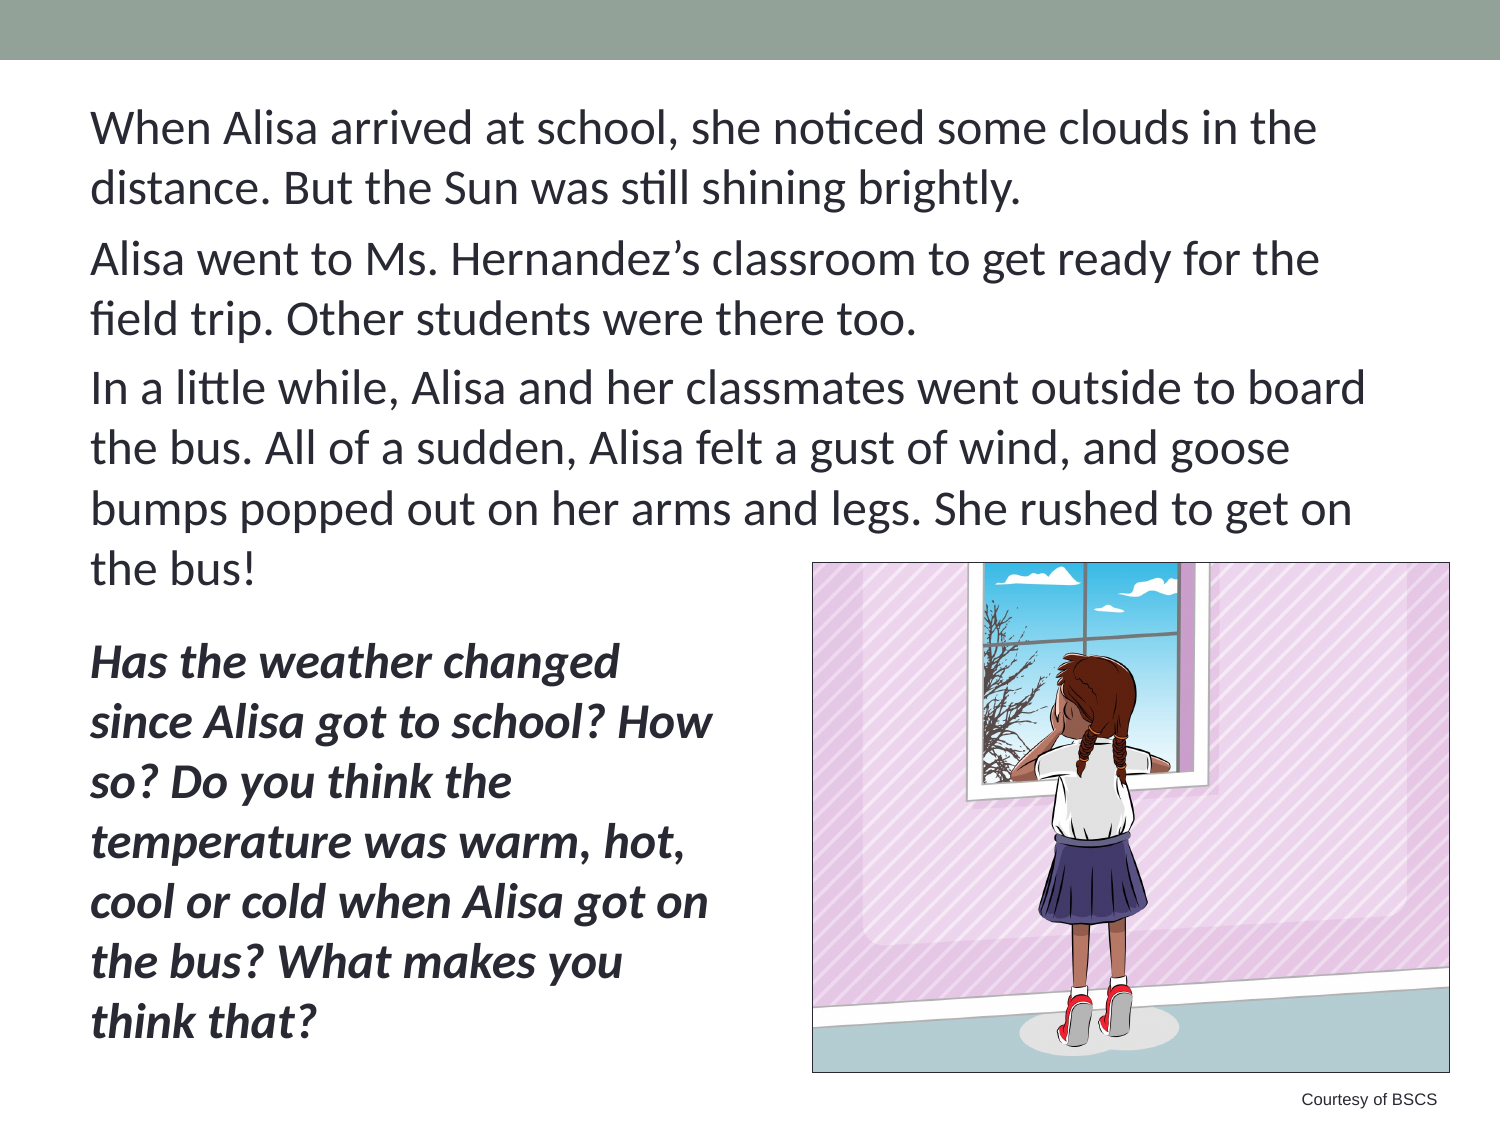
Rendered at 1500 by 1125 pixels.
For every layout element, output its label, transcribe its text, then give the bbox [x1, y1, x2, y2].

list Has the weather changed since Alisa got to school? How so? Do you think the temperature was warm, hot, cool or cold when Alisa got on the bus? What makes you think that? [75, 621, 738, 1116]
picture [812, 562, 1451, 1074]
text_box Courtesy of BSCS [1286, 1081, 1453, 1117]
list When Alisa arrived at school, she noticed some clouds in the distance. But the Sun was still shining brightly. Alisa went to Ms. Hernandez’s classroom to get ready for the field trip. Other students were there too. In a little while, Alisa and her classmates went outside to board the bus. All of a sudden, Alisa felt a gust of wind, and goose bumps popped out on her arms and legs. She rushed to get on the bus! [75, 87, 1425, 622]
